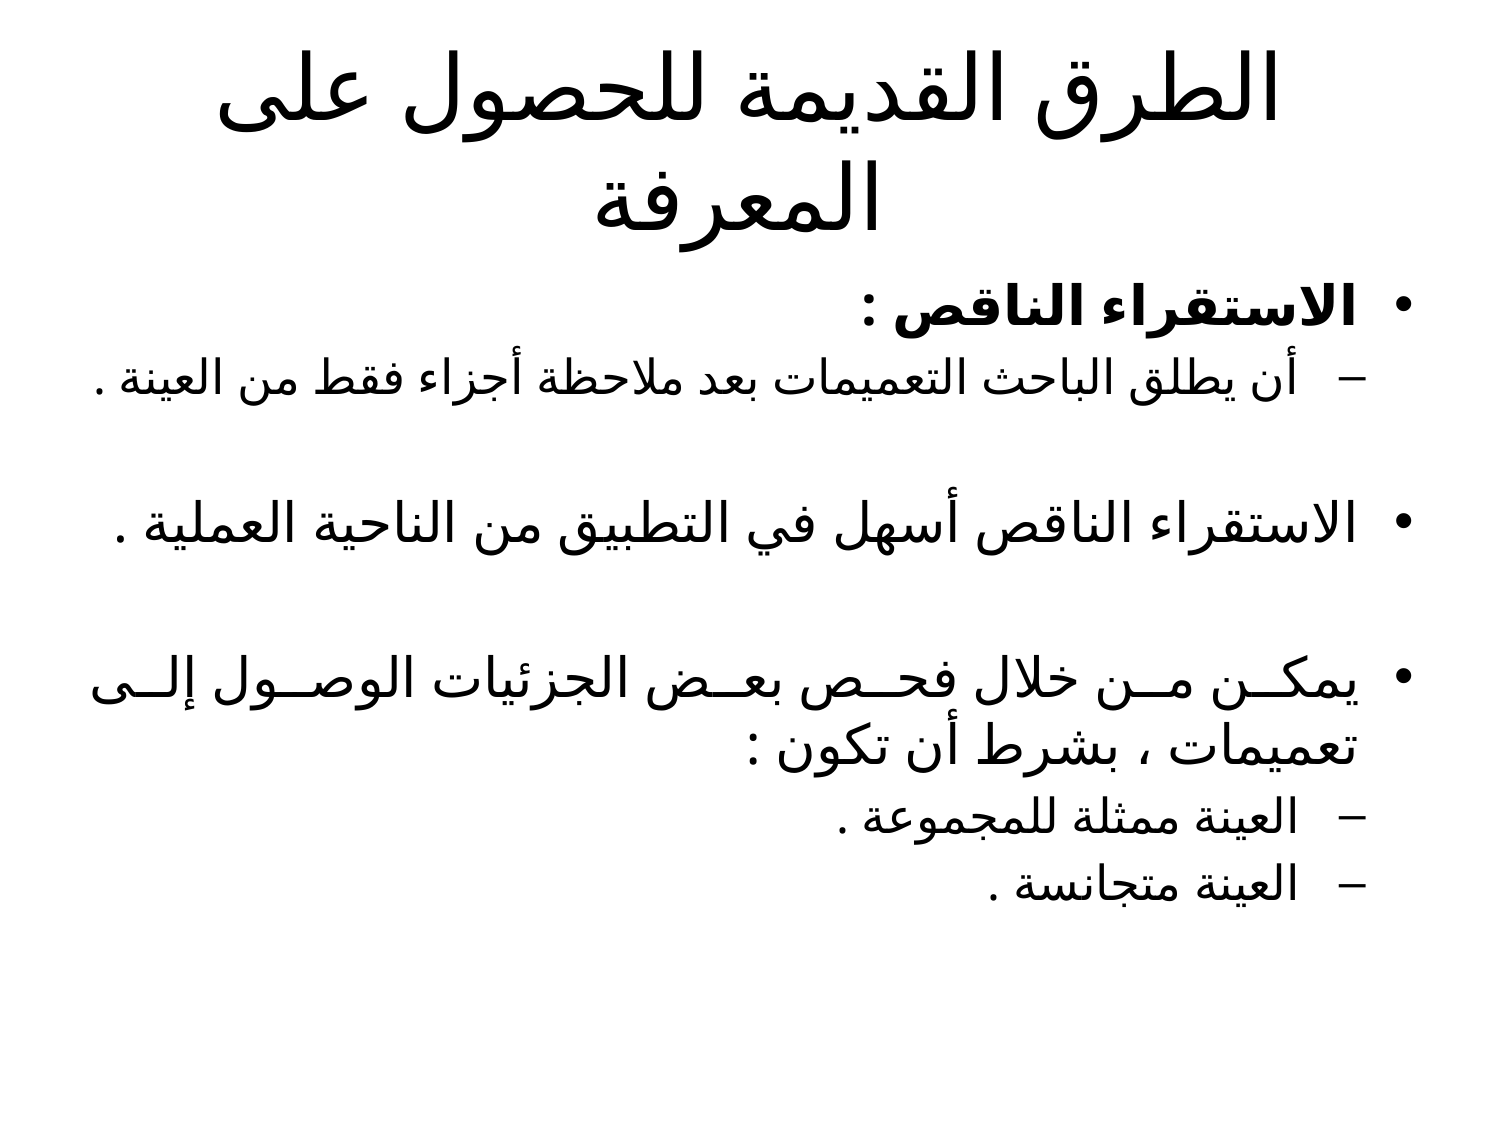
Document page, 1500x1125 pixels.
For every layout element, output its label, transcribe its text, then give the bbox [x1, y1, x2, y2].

title الطرق القديمة للحصول على المعرفة [75, 45, 1425, 233]
list الاستقراء الناقص : أن يطلق الباحث التعميمات بعد ملاحظة أجزاء فقط من العينة . الاستقراء الناقص أسهل في التطبيق من الناحية العملية . يمكن من خلال فحص بعض الجزئيات الوصول إلى تعميمات ، بشرط أن تكون : العينة ممثلة للمجموعة . العينة متجانسة . [75, 262, 1425, 1005]
